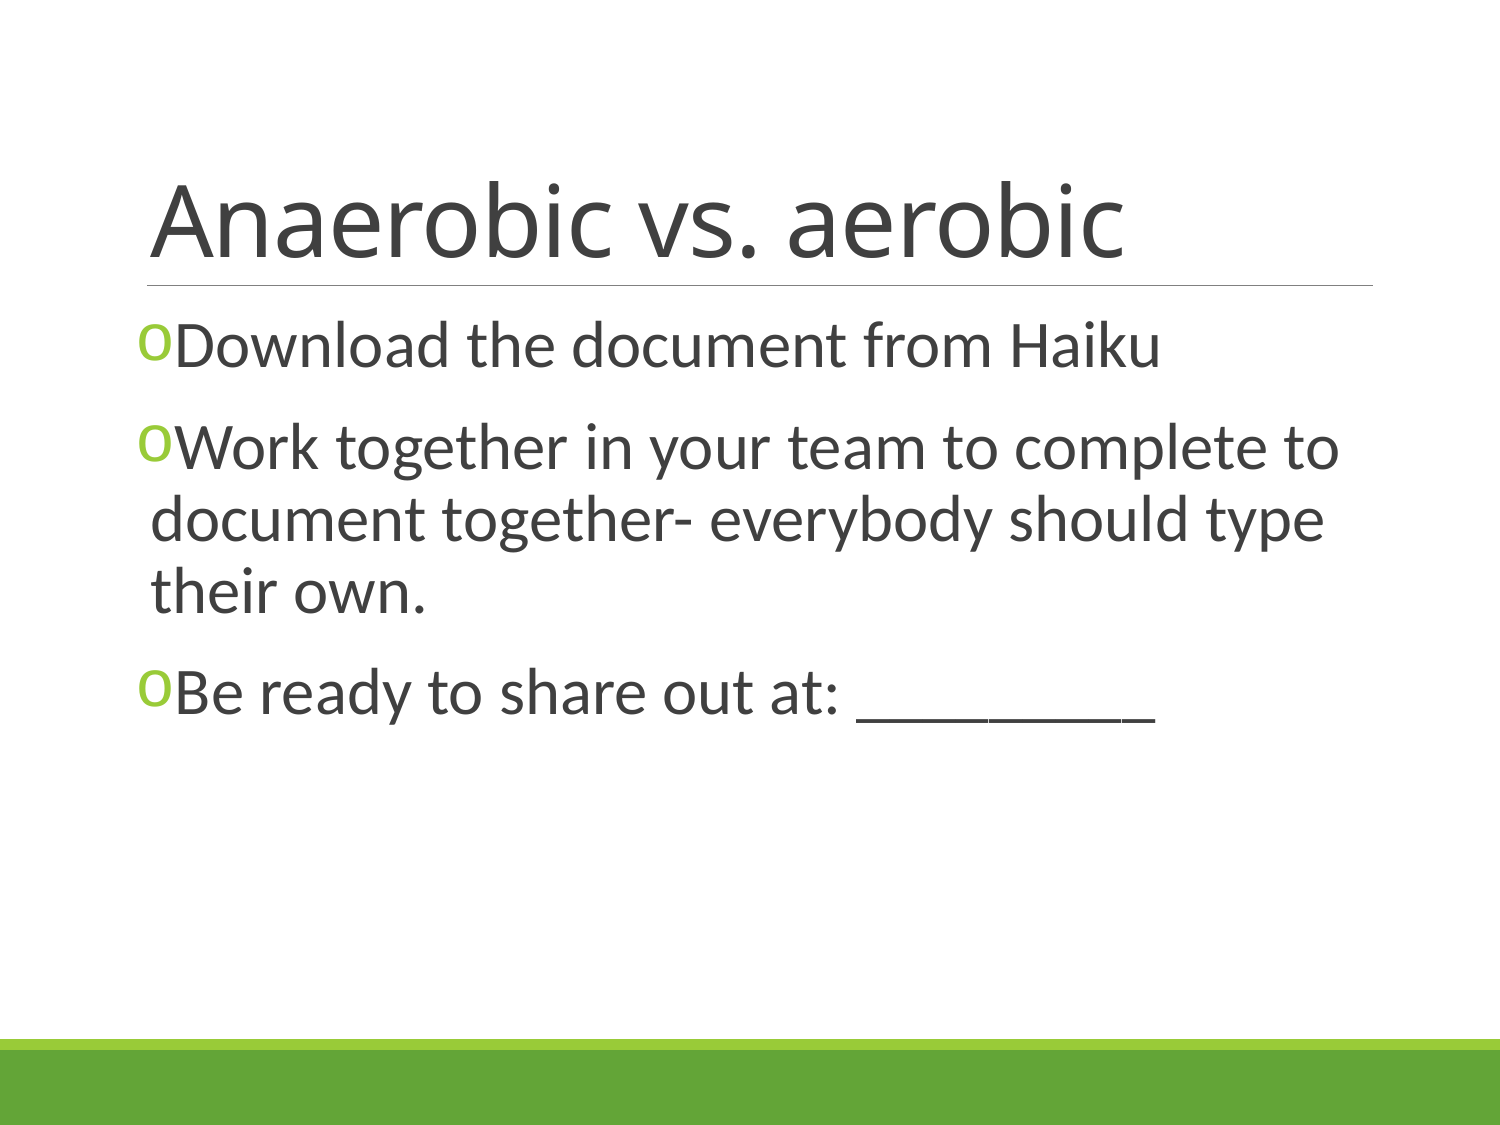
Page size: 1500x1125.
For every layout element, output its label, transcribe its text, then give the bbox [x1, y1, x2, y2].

title Anaerobic vs. aerobic [135, 47, 1373, 285]
list Download the document from Haiku Work together in your team to complete to document together- everybody should type their own. Be ready to share out at: _________ [135, 302, 1373, 963]
